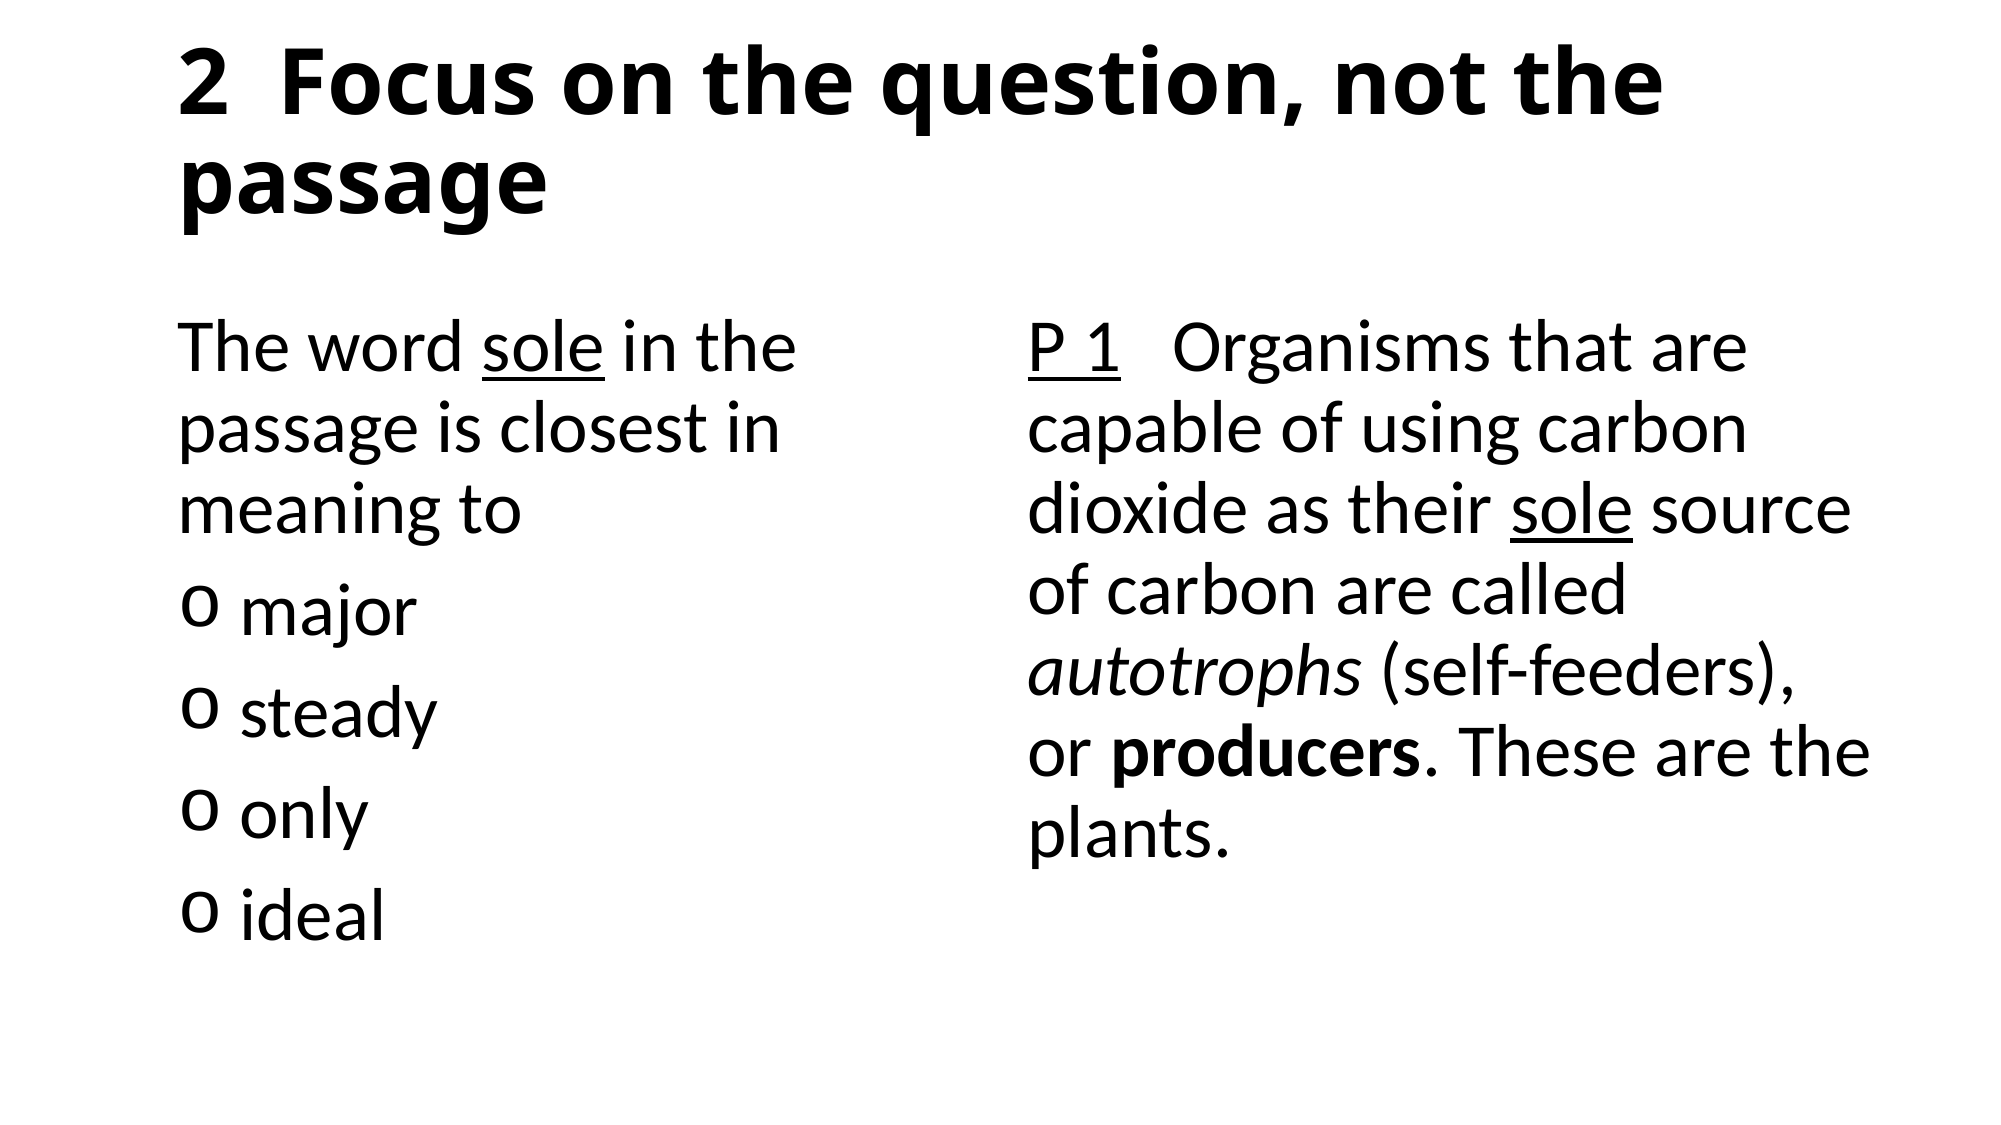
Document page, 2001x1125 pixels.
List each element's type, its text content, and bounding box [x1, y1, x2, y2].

title 2 Focus on the question, not the passage [162, 47, 1888, 223]
list The word sole in the passage is closest in meaning to major steady only ideal [162, 299, 1013, 1070]
list P 1 Organisms that are capable of using carbon dioxide as their sole source of carbon are called autotrophs (self-feeders), or producers. These are the plants. [1012, 299, 1888, 1048]
